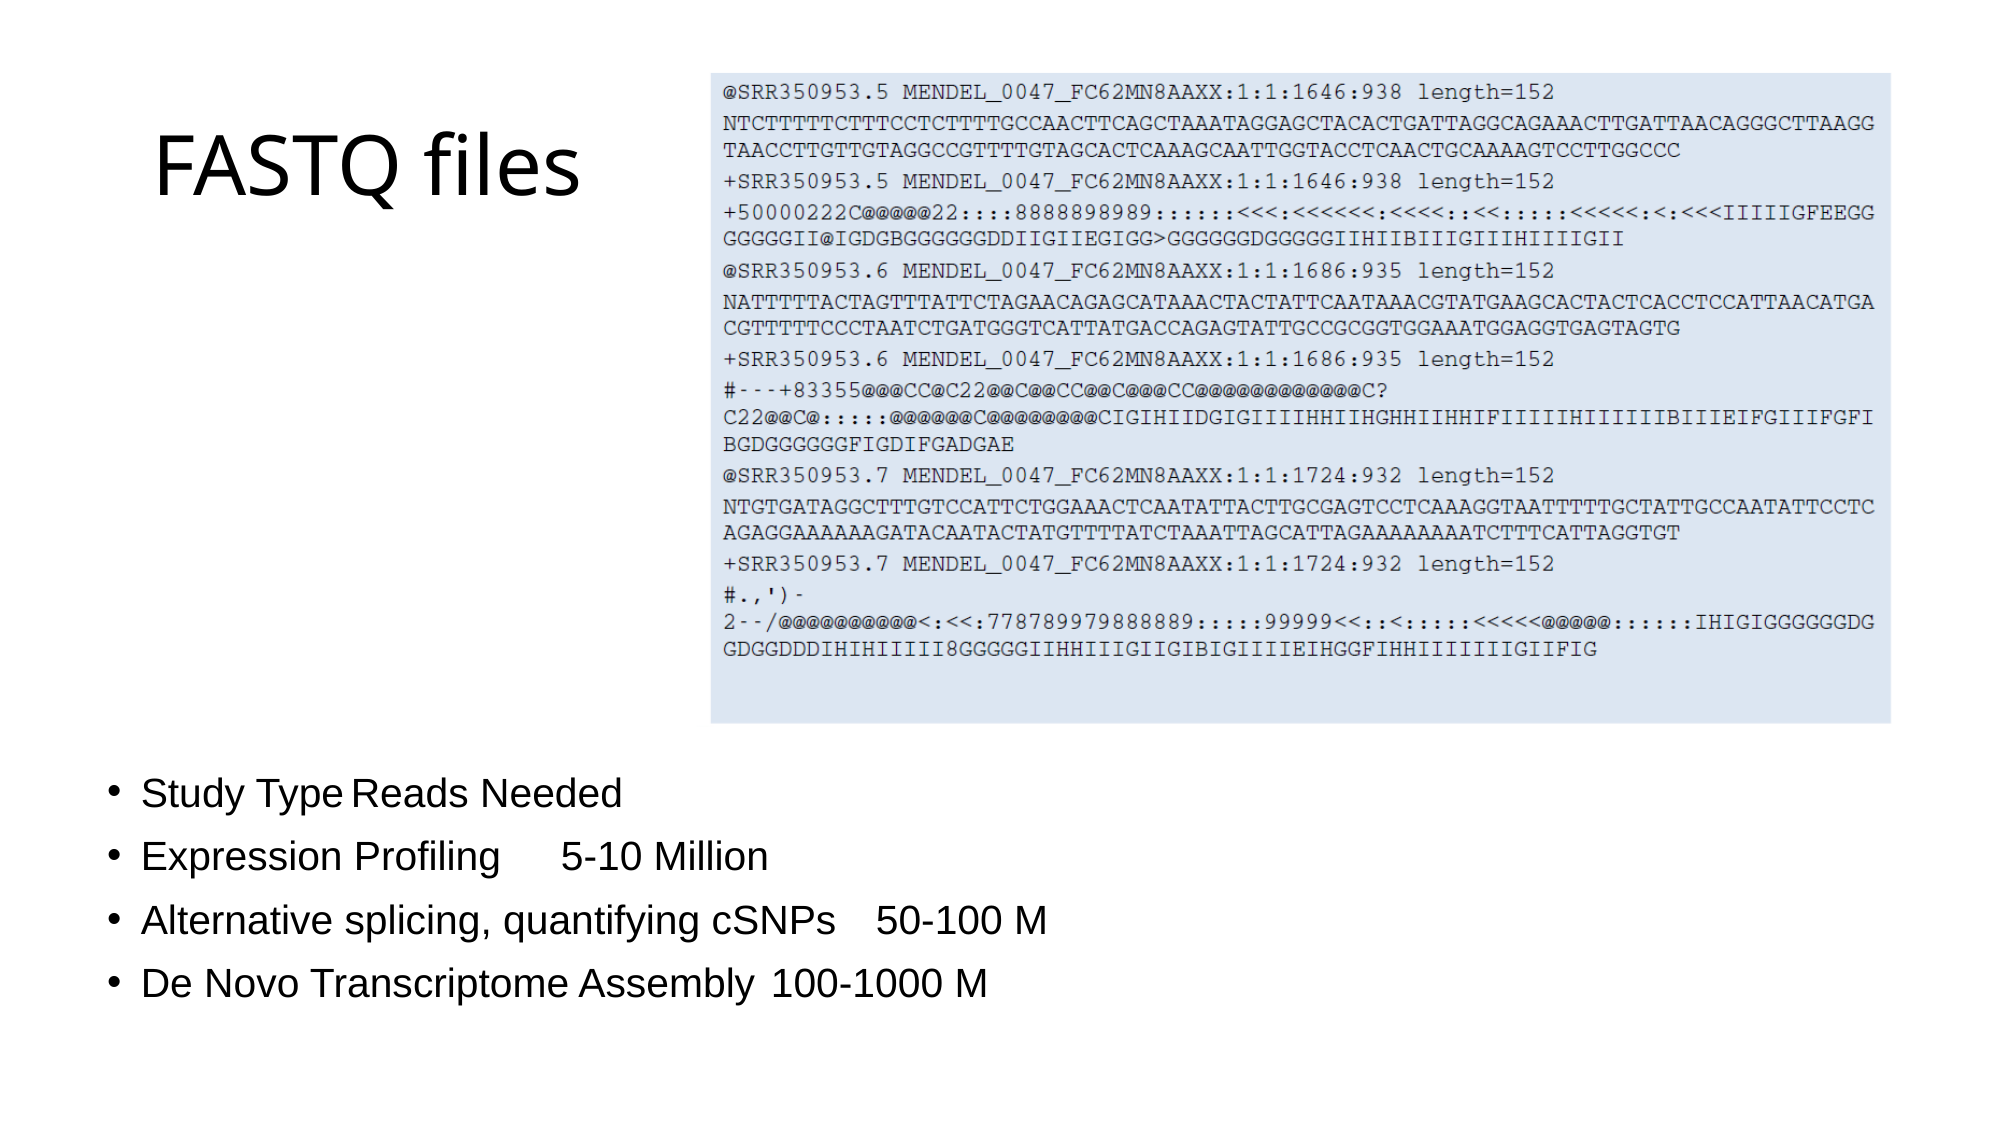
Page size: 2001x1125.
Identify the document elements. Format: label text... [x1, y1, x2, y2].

list Study Type Reads Needed Expression Profiling 5-10 Million Alternative splicing, quantifying cSNPs 50-100 M De Novo Transcriptome Assembly 100-1000 M [92, 758, 1863, 1014]
picture [696, 59, 1907, 727]
title FASTQ files [137, 59, 696, 278]
